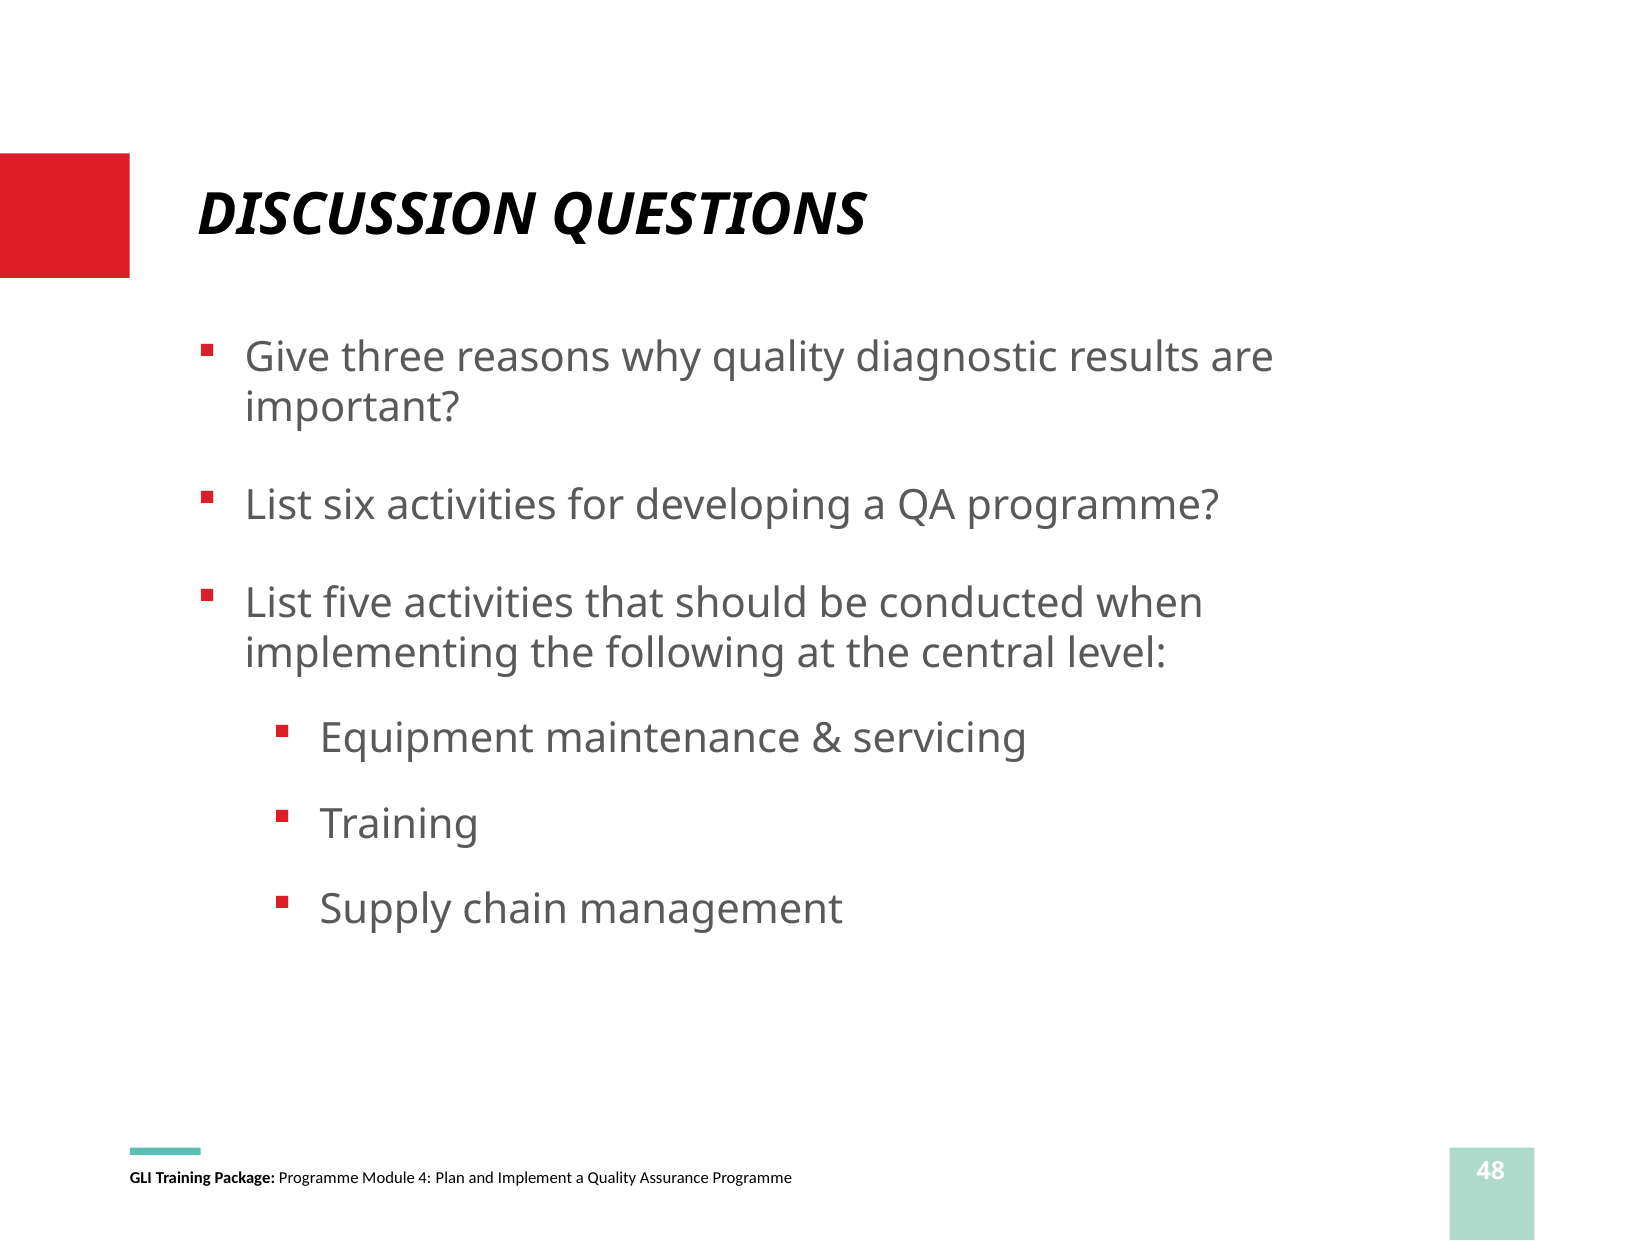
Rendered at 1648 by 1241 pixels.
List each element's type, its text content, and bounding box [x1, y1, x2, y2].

list Give three reasons why quality diagnostic results are important? List six activities for developing a QA programme? List five activities that should be conducted when implementing the following at the central level: Equipment maintenance & servicing Training Supply chain management [197, 330, 1450, 1087]
title DISCUSSION QUESTIONS [197, 153, 1450, 278]
